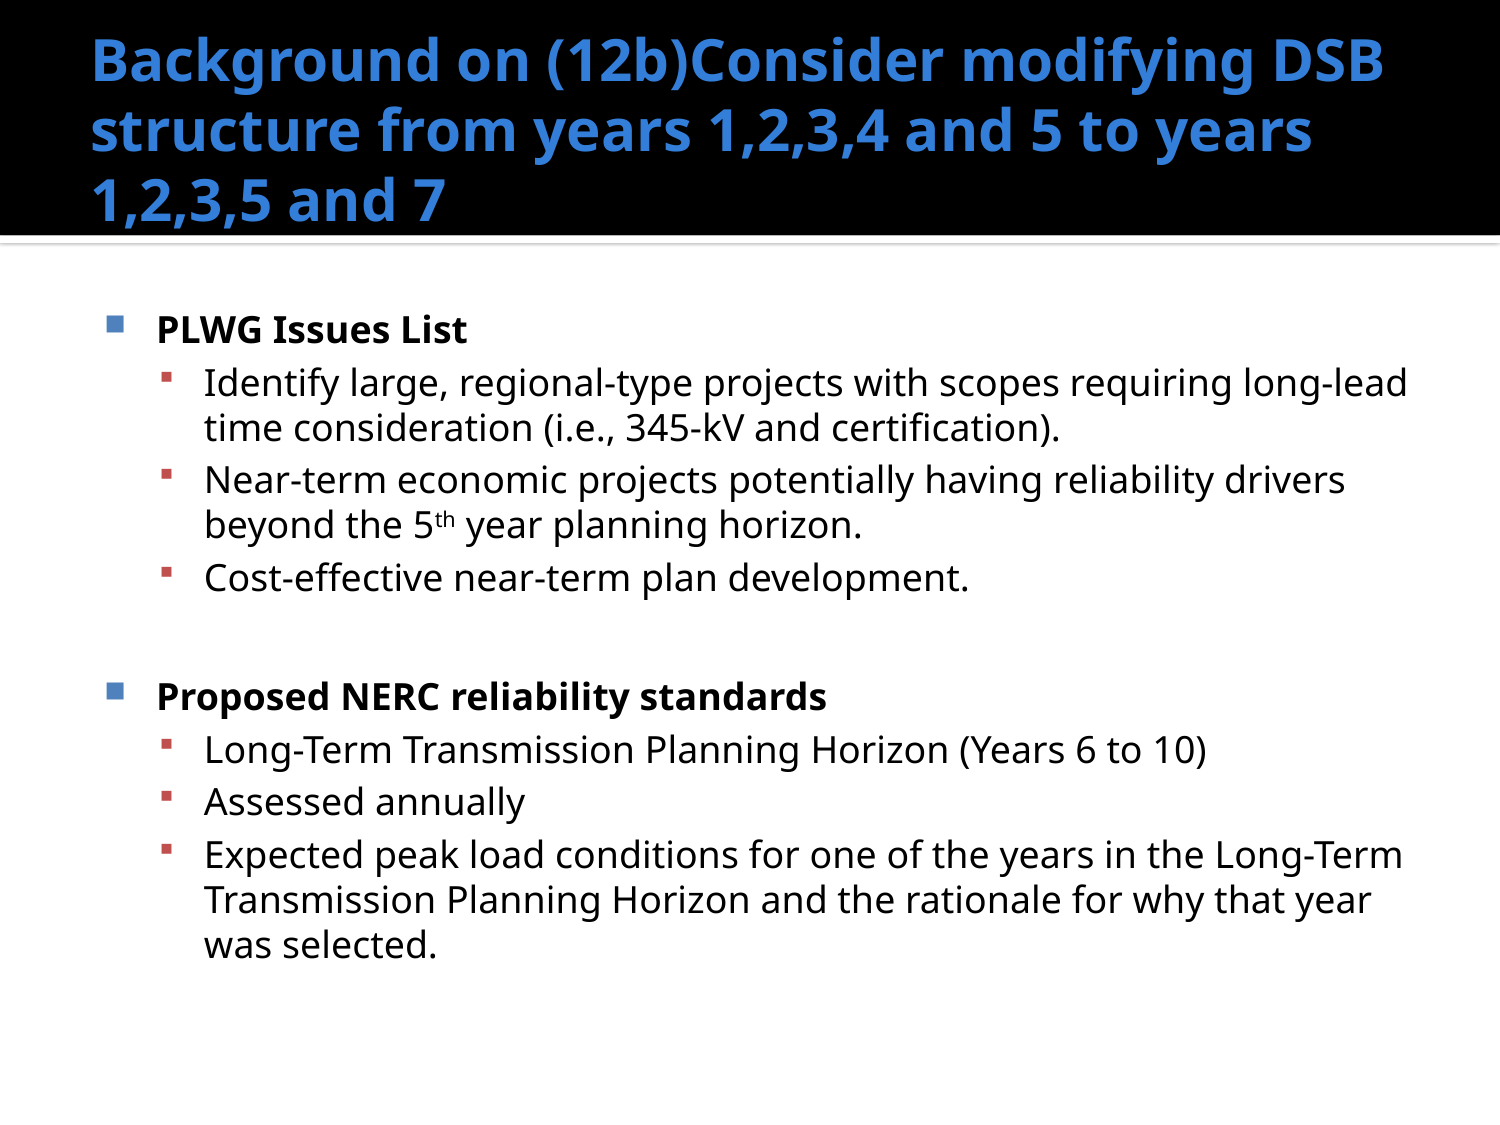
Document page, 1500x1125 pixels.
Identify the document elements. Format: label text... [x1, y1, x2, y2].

title Background on (12b)Consider modifying DSB structure from years 1,2,3,4 and 5 to years 1,2,3,5 and 7 [75, 25, 1425, 231]
list PLWG Issues List Identify large, regional-type projects with scopes requiring long-lead time consideration (i.e., 345-kV and certification). Near-term economic projects potentially having reliability drivers beyond the 5th year planning horizon. Cost-effective near-term plan development. Proposed NERC reliability standards Long-Term Transmission Planning Horizon (Years 6 to 10) Assessed annually Expected peak load conditions for one of the years in the Long-Term Transmission Planning Horizon and the rationale for why that year was selected. [75, 291, 1438, 1075]
